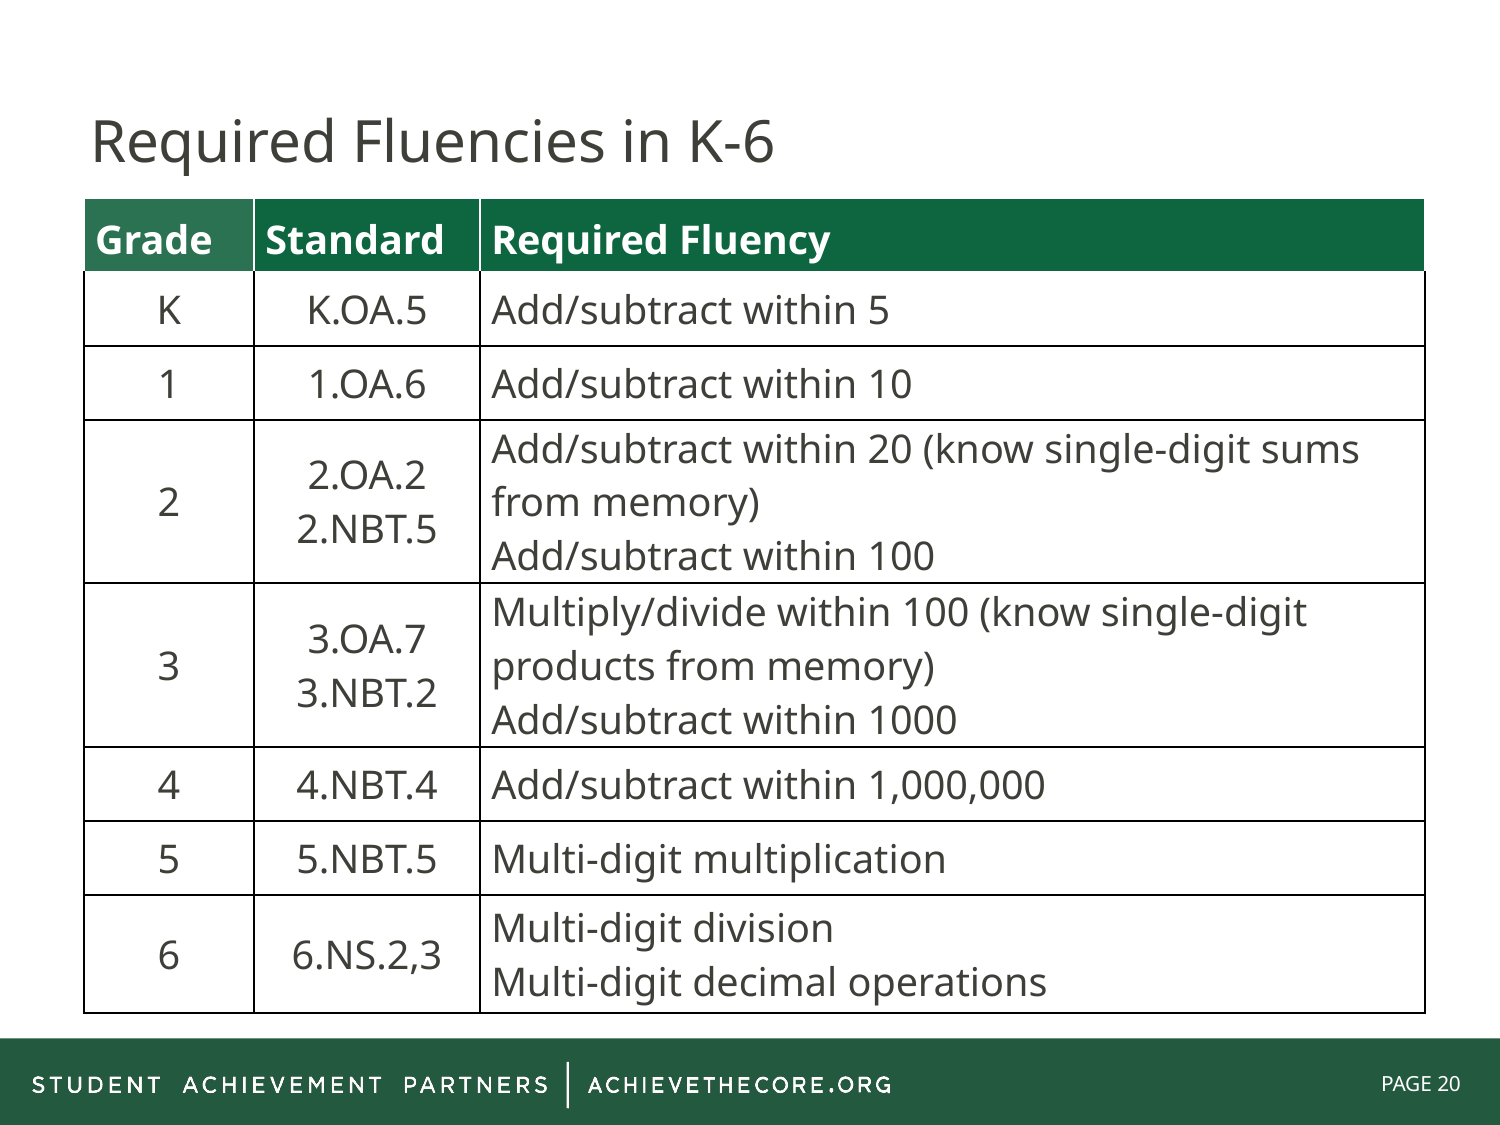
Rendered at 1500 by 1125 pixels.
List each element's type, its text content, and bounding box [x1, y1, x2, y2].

table_cell Add/subtract within 5 [481, 273, 1424, 345]
table_cell Add/subtract within 10 [481, 347, 1424, 419]
table_cell 6.NS.2,3 [255, 896, 479, 1012]
table_cell 2.OA.2 2.NBT.5 [255, 421, 479, 582]
table_cell 1.OA.6 [255, 347, 479, 419]
table_cell 1 [85, 347, 253, 419]
table_cell 3 [85, 584, 253, 746]
table_cell K.OA.5 [255, 273, 479, 345]
table_cell 3.OA.7 3.NBT.2 [255, 584, 479, 746]
table_cell 2 [85, 421, 253, 582]
table_cell Multi-digit multiplication [481, 822, 1424, 894]
table_cell K [85, 273, 253, 345]
table_header Required Fluency [481, 199, 1424, 271]
title Required Fluencies in K-6 [75, 45, 1425, 233]
picture [12, 1055, 911, 1112]
table_header Grade [85, 199, 253, 271]
table_cell 4 [85, 748, 253, 820]
table_cell Add/subtract within 1,000,000 [481, 748, 1424, 820]
table_cell Multi-digit division Multi-digit decimal operations [481, 896, 1424, 1012]
table_cell Add/subtract within 20 (know single-digit sums from memory) Add/subtract within 100 [481, 421, 1424, 582]
table_cell 6 [85, 896, 253, 1012]
table_cell Multiply/divide within 100 (know single-digit products from memory) Add/subtract within 1000 [481, 584, 1424, 746]
table_cell 5 [85, 822, 253, 894]
table_header Standard [255, 199, 479, 271]
table_cell 5.NBT.5 [255, 822, 479, 894]
table_cell 4.NBT.4 [255, 748, 479, 820]
